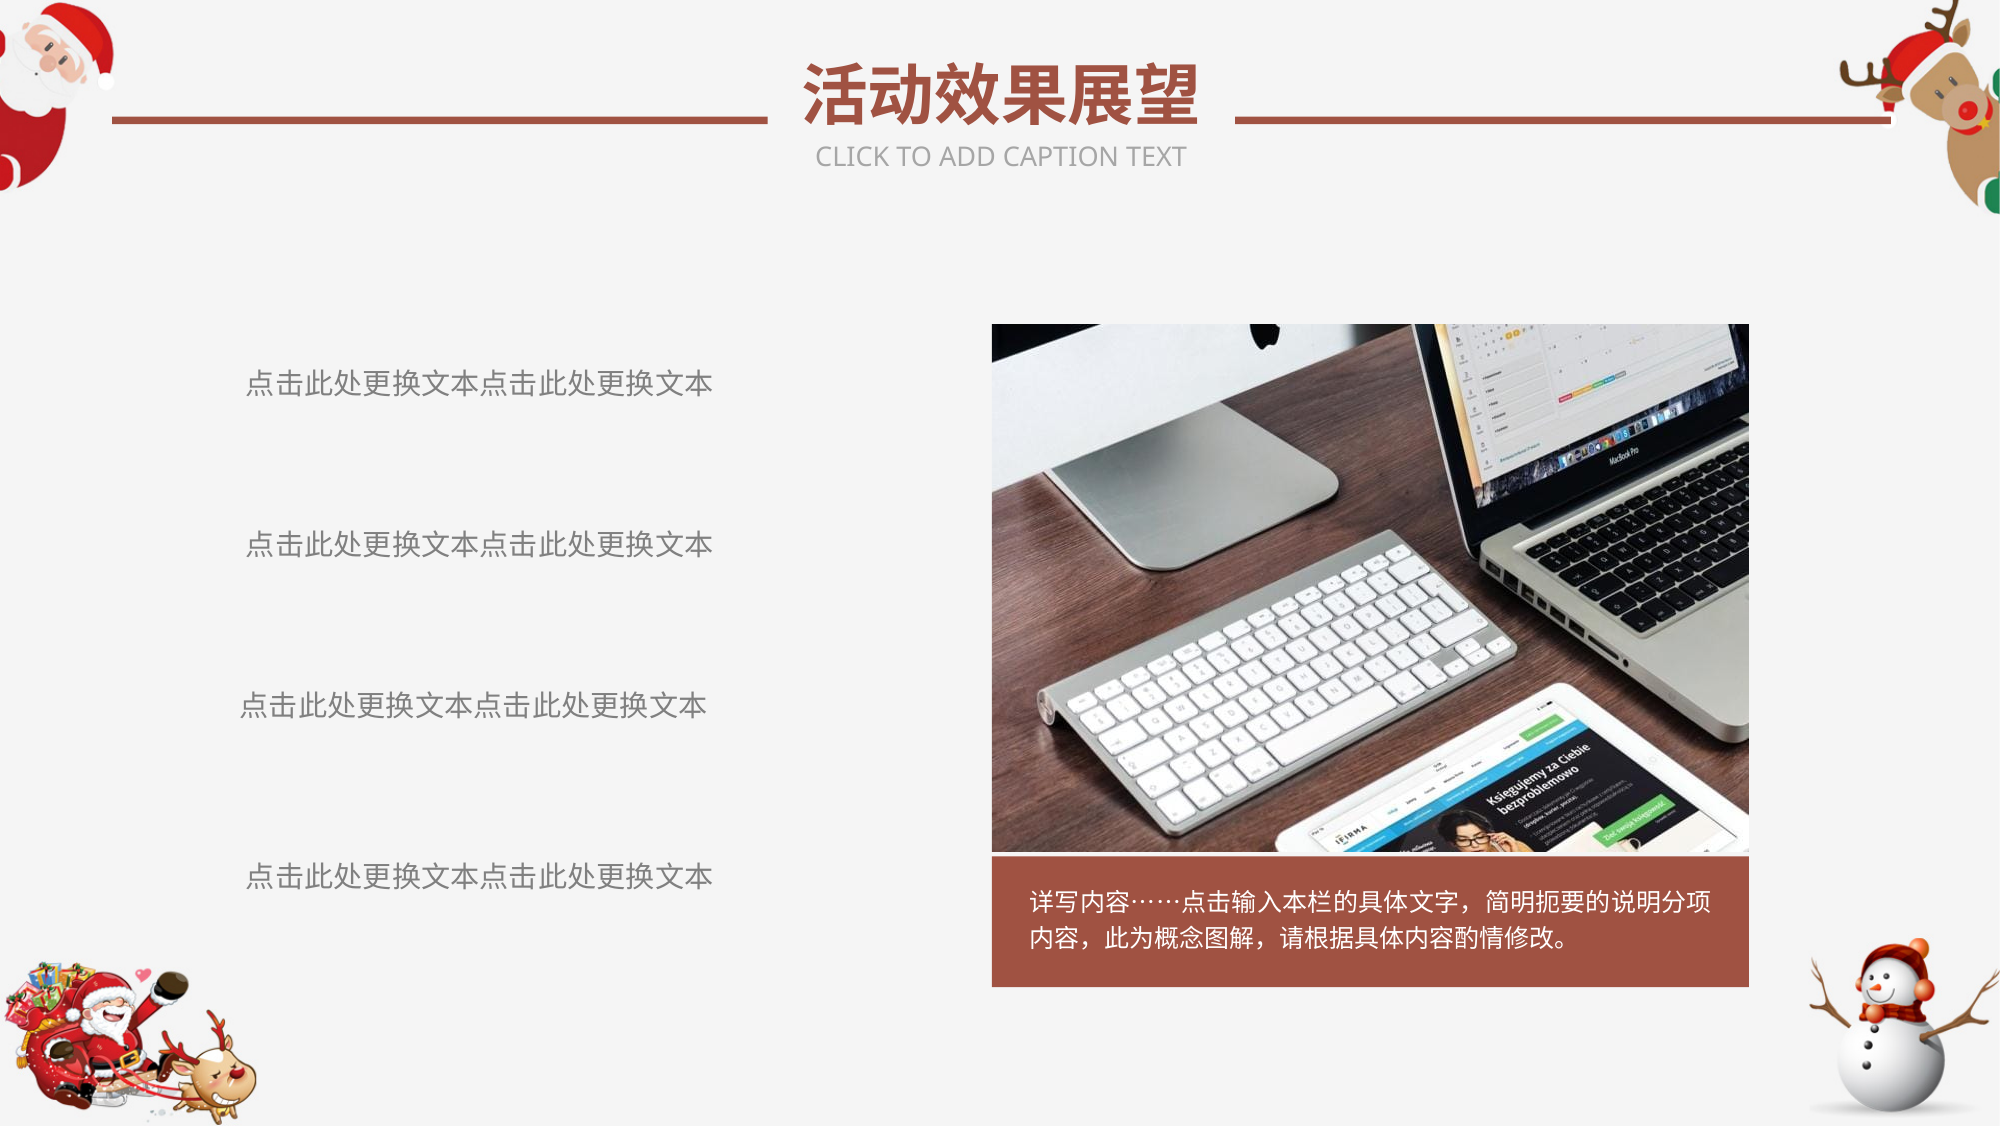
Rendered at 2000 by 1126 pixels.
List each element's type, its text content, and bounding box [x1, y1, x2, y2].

text_box 点击此处更换文本点击此处更换文本 [231, 832, 842, 901]
text_box 点击此处更换文本点击此处更换文本 [225, 662, 836, 730]
text_box 点击此处更换文本点击此处更换文本 [231, 340, 842, 408]
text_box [991, 324, 1749, 988]
picture [0, 0, 2000, 1126]
text_box 点击此处更换文本点击此处更换文本 [231, 501, 842, 569]
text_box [112, 52, 1891, 173]
